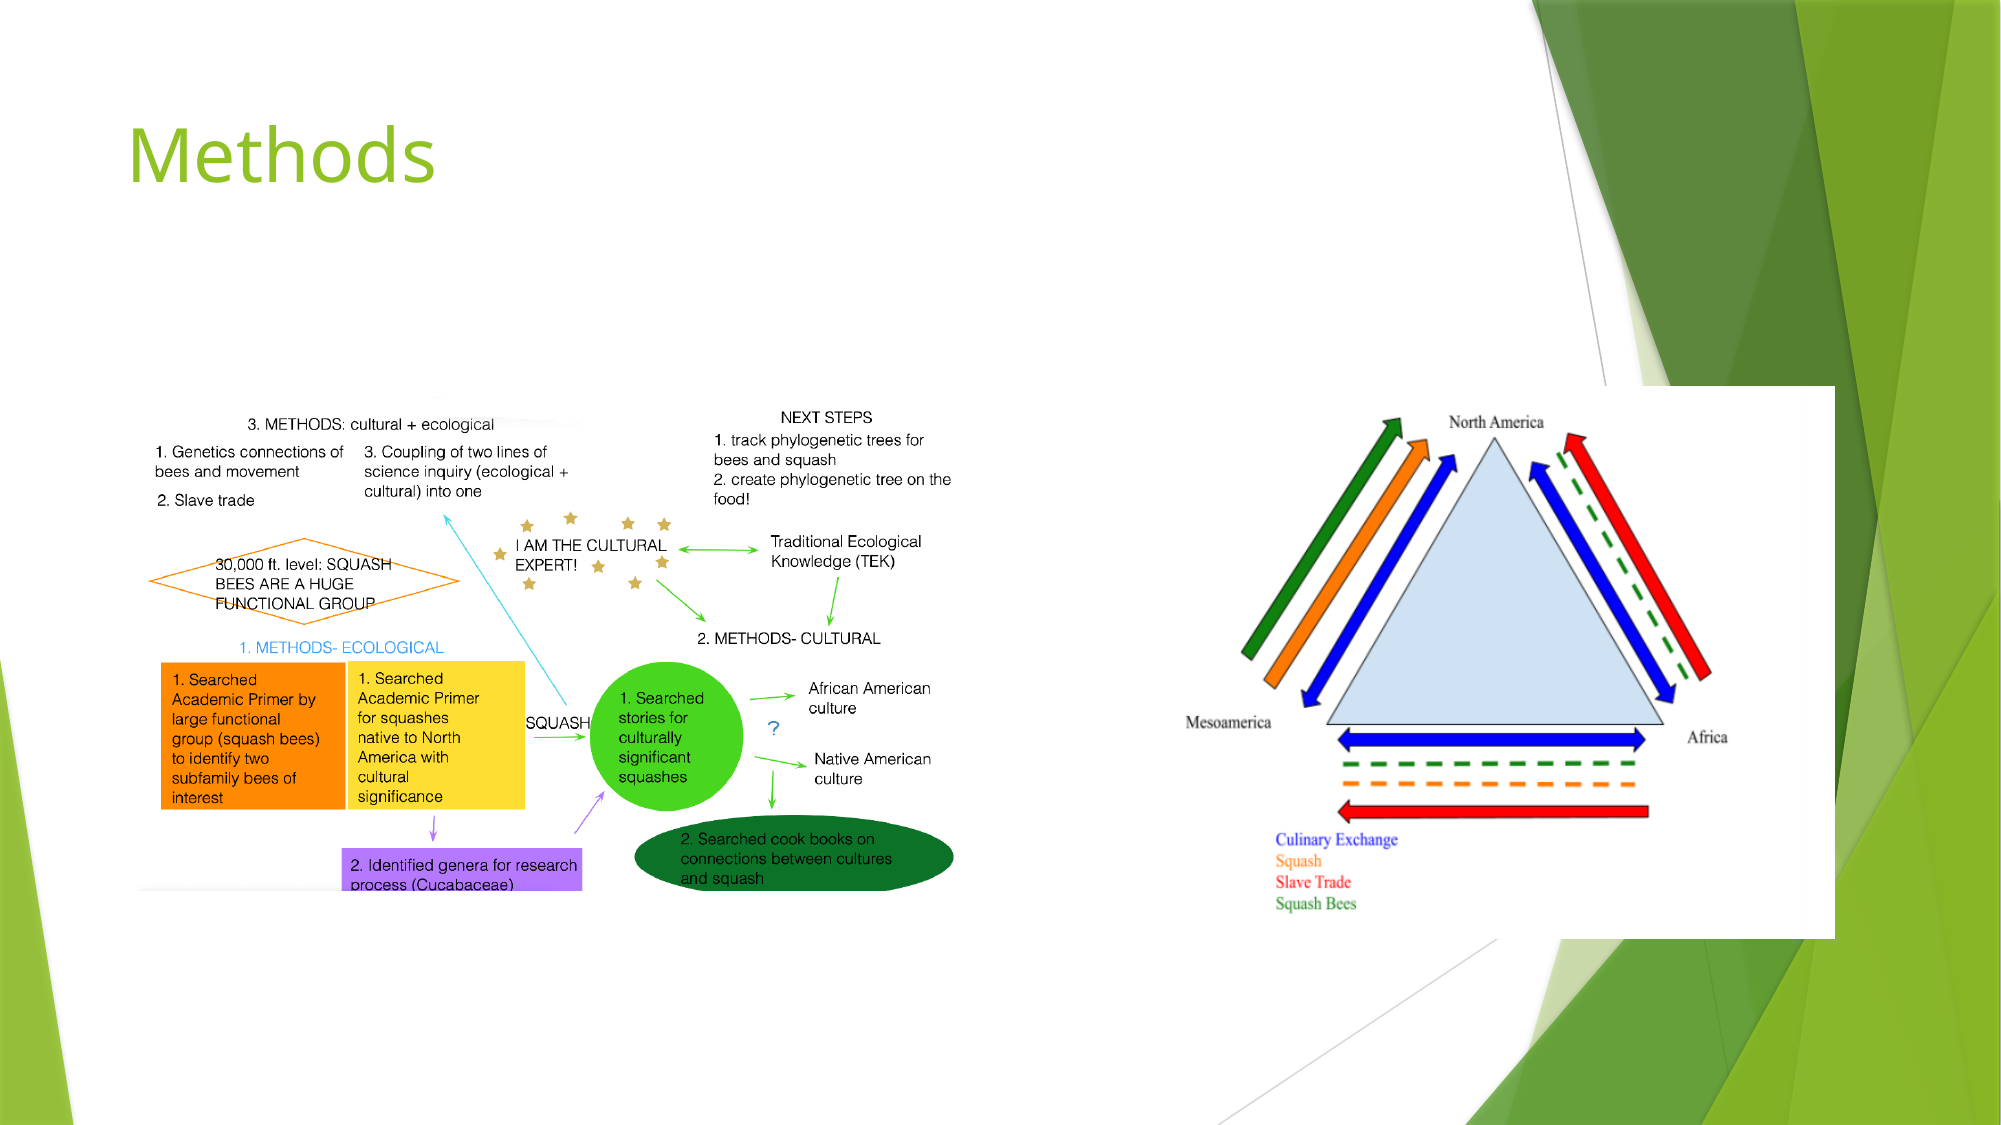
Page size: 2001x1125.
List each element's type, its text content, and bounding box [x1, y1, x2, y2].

picture [1132, 385, 1836, 939]
title Methods [111, 99, 1522, 317]
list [131, 385, 979, 891]
